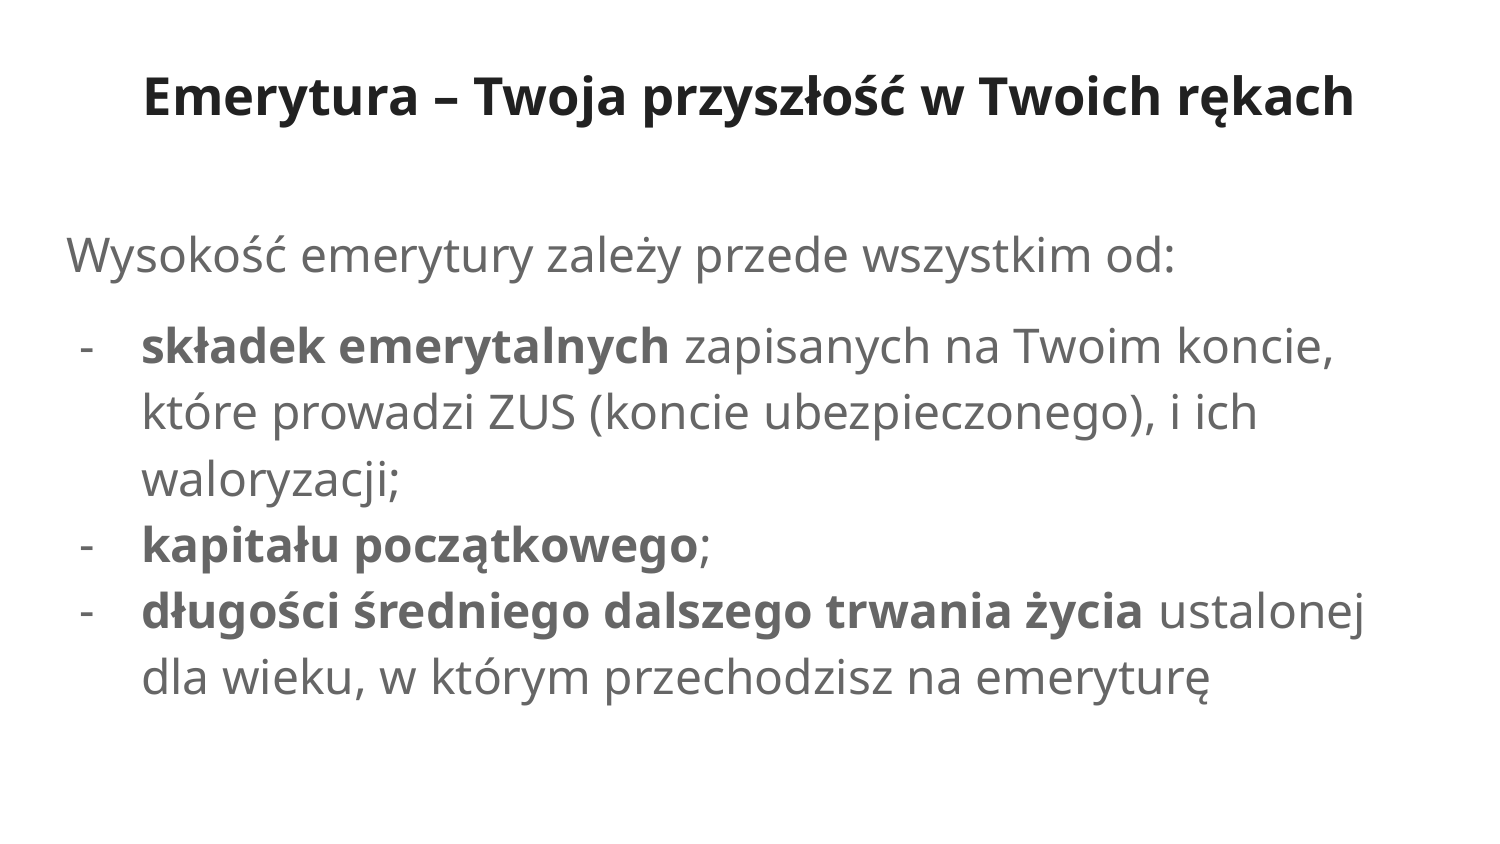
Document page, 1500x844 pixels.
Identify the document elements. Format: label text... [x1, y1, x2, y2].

title Emerytura – Twoja przyszłość w Twoich rękach [51, 48, 1449, 180]
list Wysokość emerytury zależy przede wszystkim od: składek emerytalnych zapisanych na Twoim koncie, które prowadzi ZUS (koncie ubezpieczonego), i ich waloryzacji; kapitału początkowego; długości średniego dalszego trwania życia ustalonej dla wieku, w którym przechodzisz na emeryturę [51, 201, 1449, 750]
